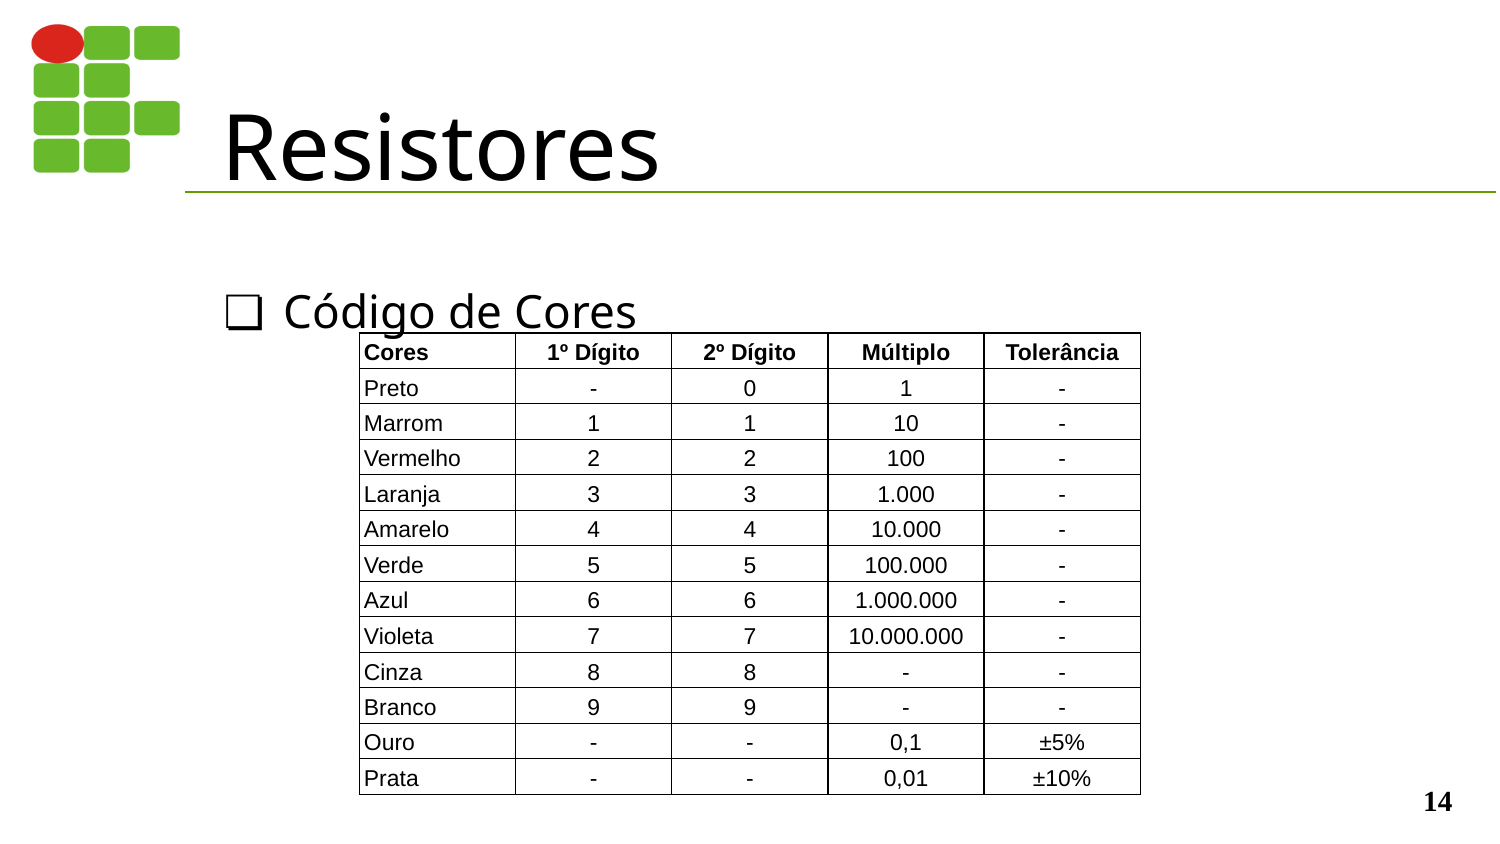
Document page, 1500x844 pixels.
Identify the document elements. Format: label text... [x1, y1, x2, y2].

table_cell 4 [672, 511, 827, 545]
table_cell 0,01 [829, 759, 983, 794]
picture [29, 23, 182, 174]
table_cell 2 [672, 440, 827, 474]
table_cell Marrom [360, 404, 515, 439]
table_cell - [829, 653, 983, 687]
table_cell - [985, 369, 1140, 403]
table_cell - [985, 582, 1140, 616]
table_cell - [829, 688, 983, 723]
table_cell Vermelho [360, 440, 515, 474]
table_cell - [985, 404, 1140, 439]
table_cell - [672, 759, 827, 794]
table_cell 0,1 [829, 724, 983, 758]
table_header Cores [360, 340, 515, 368]
table_cell 6 [672, 582, 827, 616]
table_cell 3 [672, 475, 827, 510]
table_cell 10.000.000 [829, 617, 983, 652]
table_cell 9 [516, 688, 671, 723]
text_box ‹#› [1155, 768, 1468, 825]
table_cell - [985, 440, 1140, 474]
title Resistores [206, 26, 1468, 207]
table_cell - [985, 475, 1140, 510]
table_cell - [516, 724, 671, 758]
table_cell 10 [829, 404, 983, 439]
table_cell 6 [516, 582, 671, 616]
table_cell Prata [360, 759, 515, 794]
table_header Tolerância [985, 340, 1140, 368]
table_cell 8 [672, 653, 827, 687]
table_cell Azul [360, 582, 515, 616]
table_cell 10.000 [829, 511, 983, 545]
table_cell Preto [360, 369, 515, 403]
table_cell Laranja [360, 475, 515, 510]
table_cell 100 [829, 440, 983, 474]
table_cell 9 [672, 688, 827, 723]
list Código de Cores [193, 248, 1469, 340]
table_cell 1 [672, 404, 827, 439]
table_cell Cinza [360, 653, 515, 687]
table_header 2º Dígito [672, 340, 827, 368]
table_cell 1 [829, 369, 983, 403]
table_cell Verde [360, 546, 515, 581]
table_cell - [672, 724, 827, 758]
table_cell Branco [360, 688, 515, 723]
table_cell - [516, 759, 671, 794]
table_cell - [985, 546, 1140, 581]
table_cell Ouro [360, 724, 515, 758]
table_cell 7 [516, 617, 671, 652]
table_cell 1.000.000 [829, 582, 983, 616]
table_cell 1.000 [829, 475, 983, 510]
table_header 1º Dígito [516, 340, 671, 368]
table_cell ±10% [985, 759, 1140, 794]
table_cell 2 [516, 440, 671, 474]
table_cell - [985, 653, 1140, 687]
table_cell 5 [516, 546, 671, 581]
table_cell 3 [516, 475, 671, 510]
table_cell - [985, 617, 1140, 652]
table_cell - [516, 369, 671, 403]
table_header Múltiplo [829, 340, 983, 368]
table_cell - [985, 511, 1140, 545]
table_cell - [985, 688, 1140, 723]
table_cell 4 [516, 511, 671, 545]
table_cell 1 [516, 404, 671, 439]
table_cell 0 [672, 369, 827, 403]
table_cell Amarelo [360, 511, 515, 545]
table_cell ±5% [985, 724, 1140, 758]
table_cell Violeta [360, 617, 515, 652]
table_cell 5 [672, 546, 827, 581]
table_cell 8 [516, 653, 671, 687]
table_cell 100.000 [829, 546, 983, 581]
table_cell 7 [672, 617, 827, 652]
